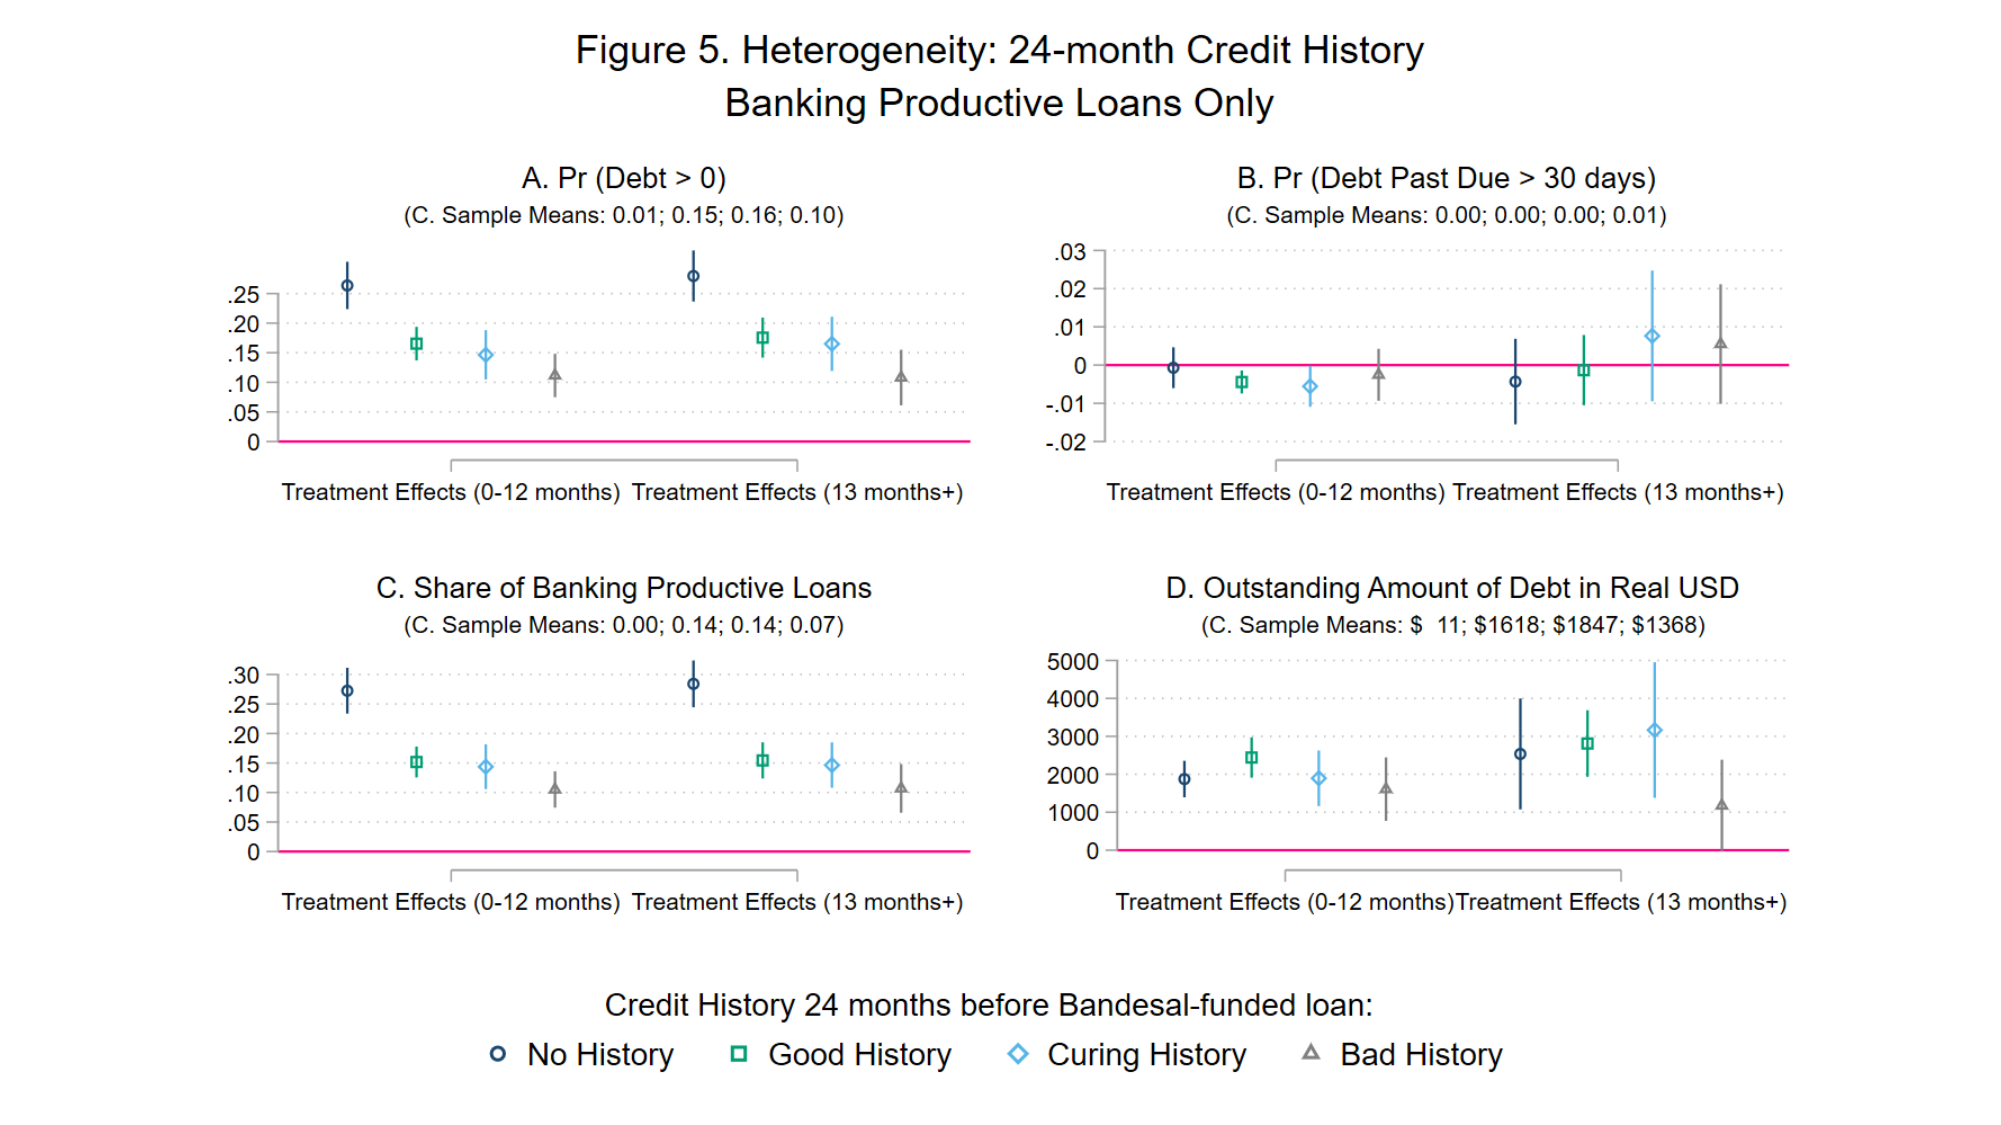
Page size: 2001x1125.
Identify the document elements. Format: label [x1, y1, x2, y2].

picture [156, 0, 1844, 1125]
